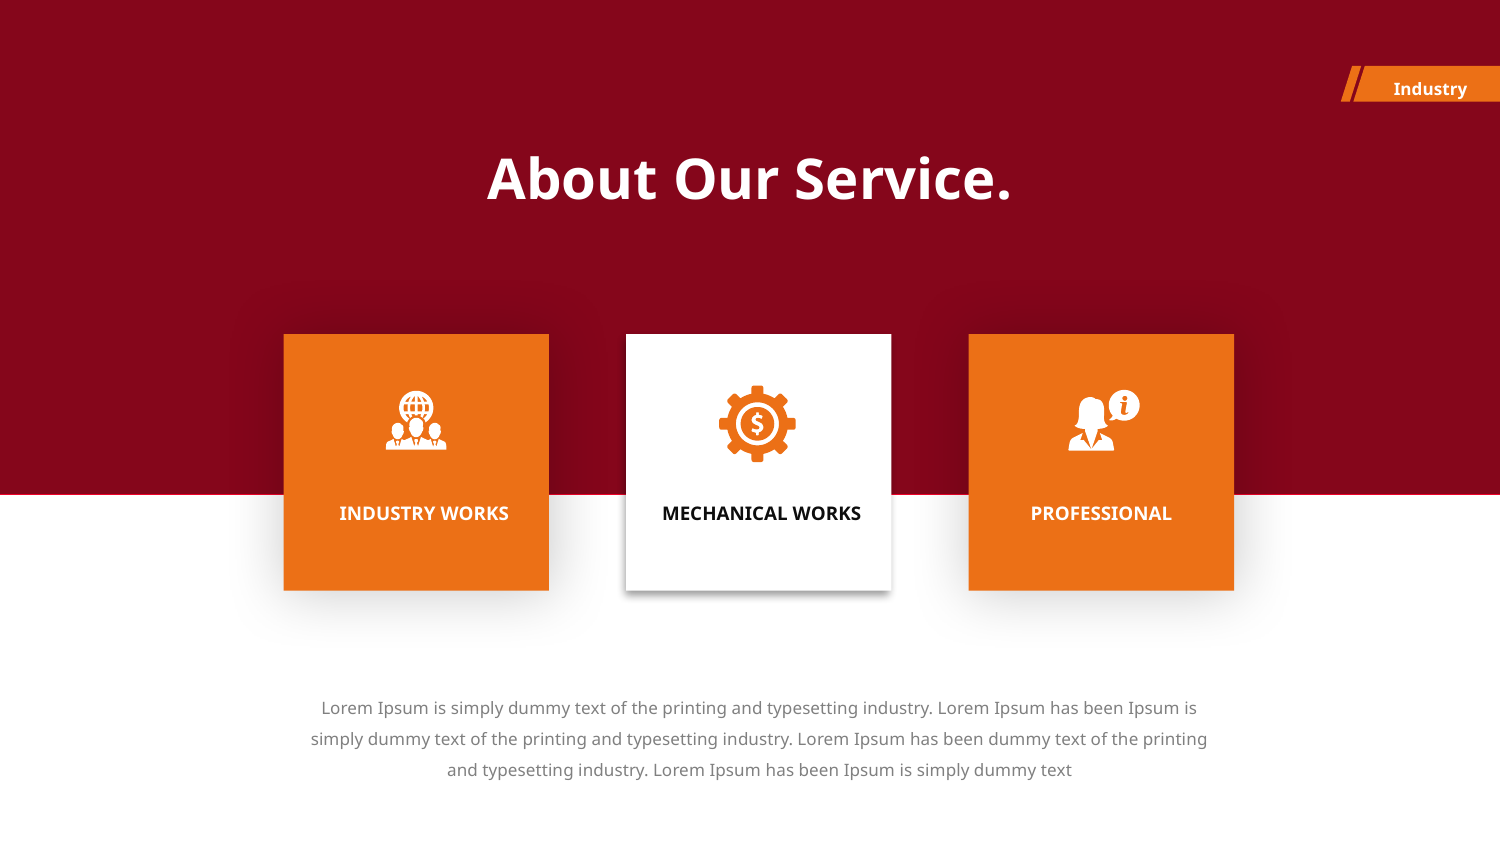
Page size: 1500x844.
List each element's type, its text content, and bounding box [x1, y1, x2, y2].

picture [0, 0, 1500, 495]
text_box c [625, 532, 892, 592]
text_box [1340, 65, 1500, 107]
text_box INDUSTRY WORKS [255, 495, 592, 532]
text_box Lorem Ipsum is simply dummy text of the printing and typesetting industry. Lorem Ipsum has been Ipsum is simply dummy text of the printing and typesetting industry. Lorem Ipsum has been dummy text of the printing and typesetting industry. Lorem Ipsum has been Ipsum is simply dummy text [286, 679, 1234, 788]
text_box [968, 532, 1235, 592]
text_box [719, 385, 796, 463]
text_box PROFESSIONAL [932, 495, 1270, 532]
text_box [282, 532, 550, 592]
text_box MECHANICAL WORKS [592, 495, 931, 532]
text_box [385, 390, 447, 450]
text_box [1068, 389, 1140, 451]
